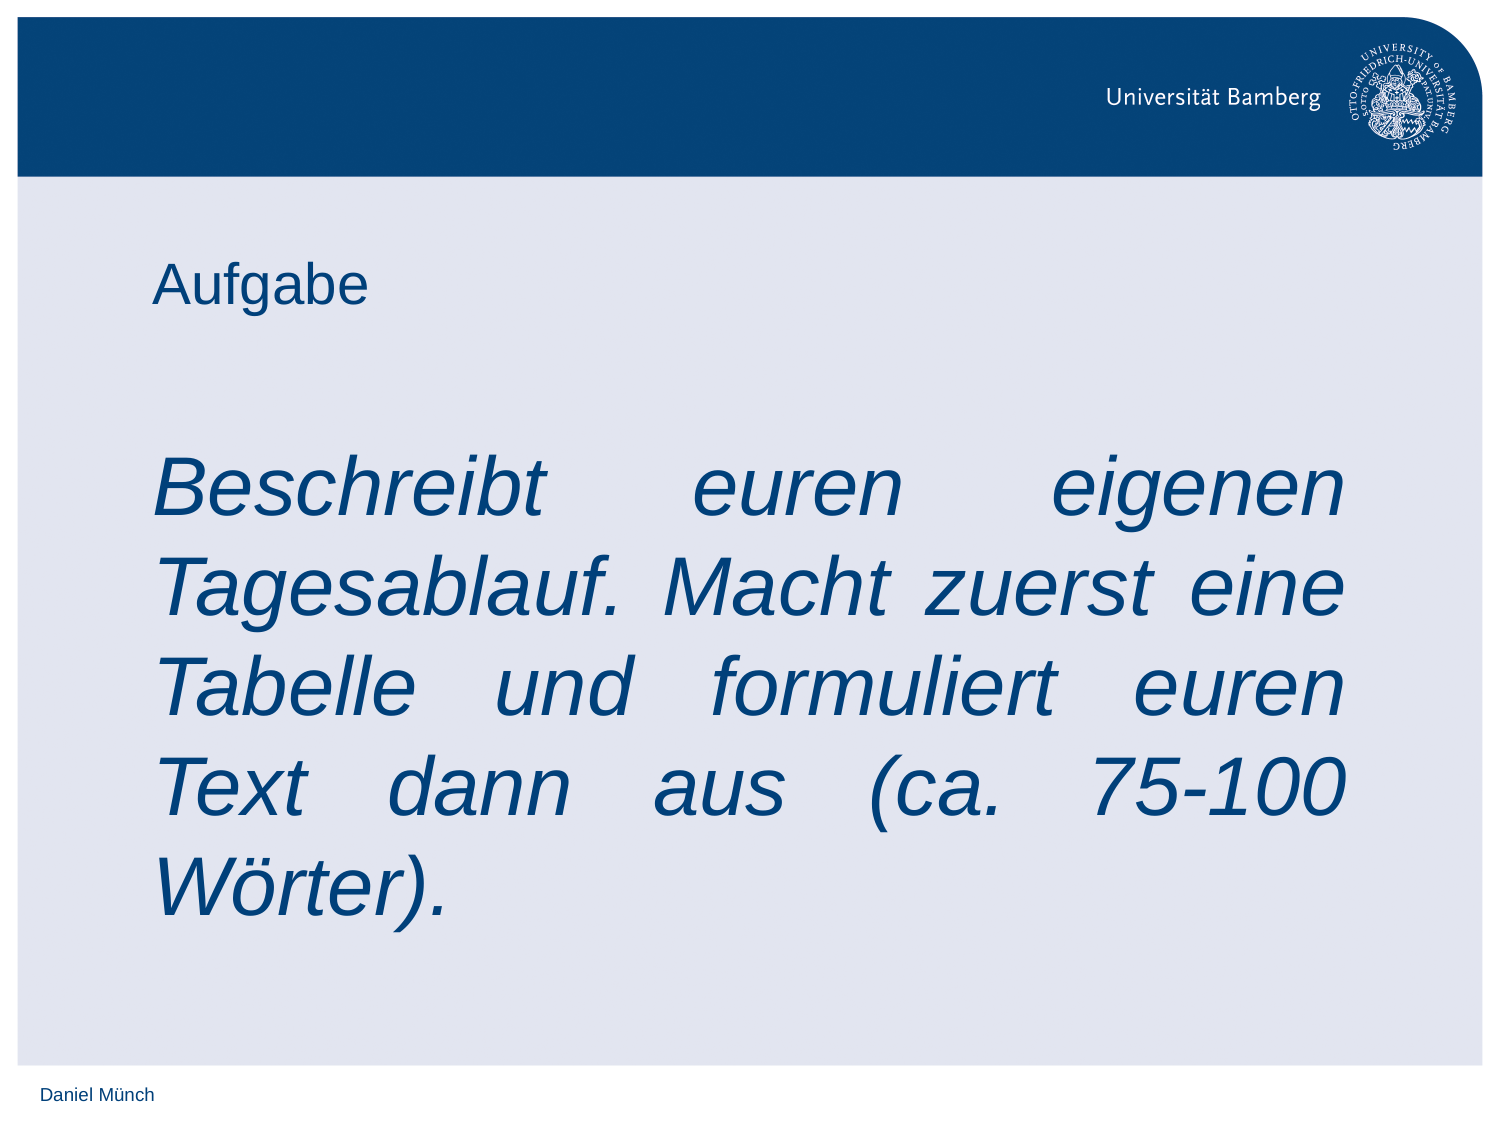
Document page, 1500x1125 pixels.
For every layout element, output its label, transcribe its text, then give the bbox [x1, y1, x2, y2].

picture [0, 0, 1500, 1125]
list Beschreibt euren eigenen Tagesablauf. Macht zuerst eine Tabelle und formuliert euren Text dann aus (ca. 75-100 Wörter). [137, 425, 1363, 1008]
title Aufgabe [137, 187, 1363, 375]
